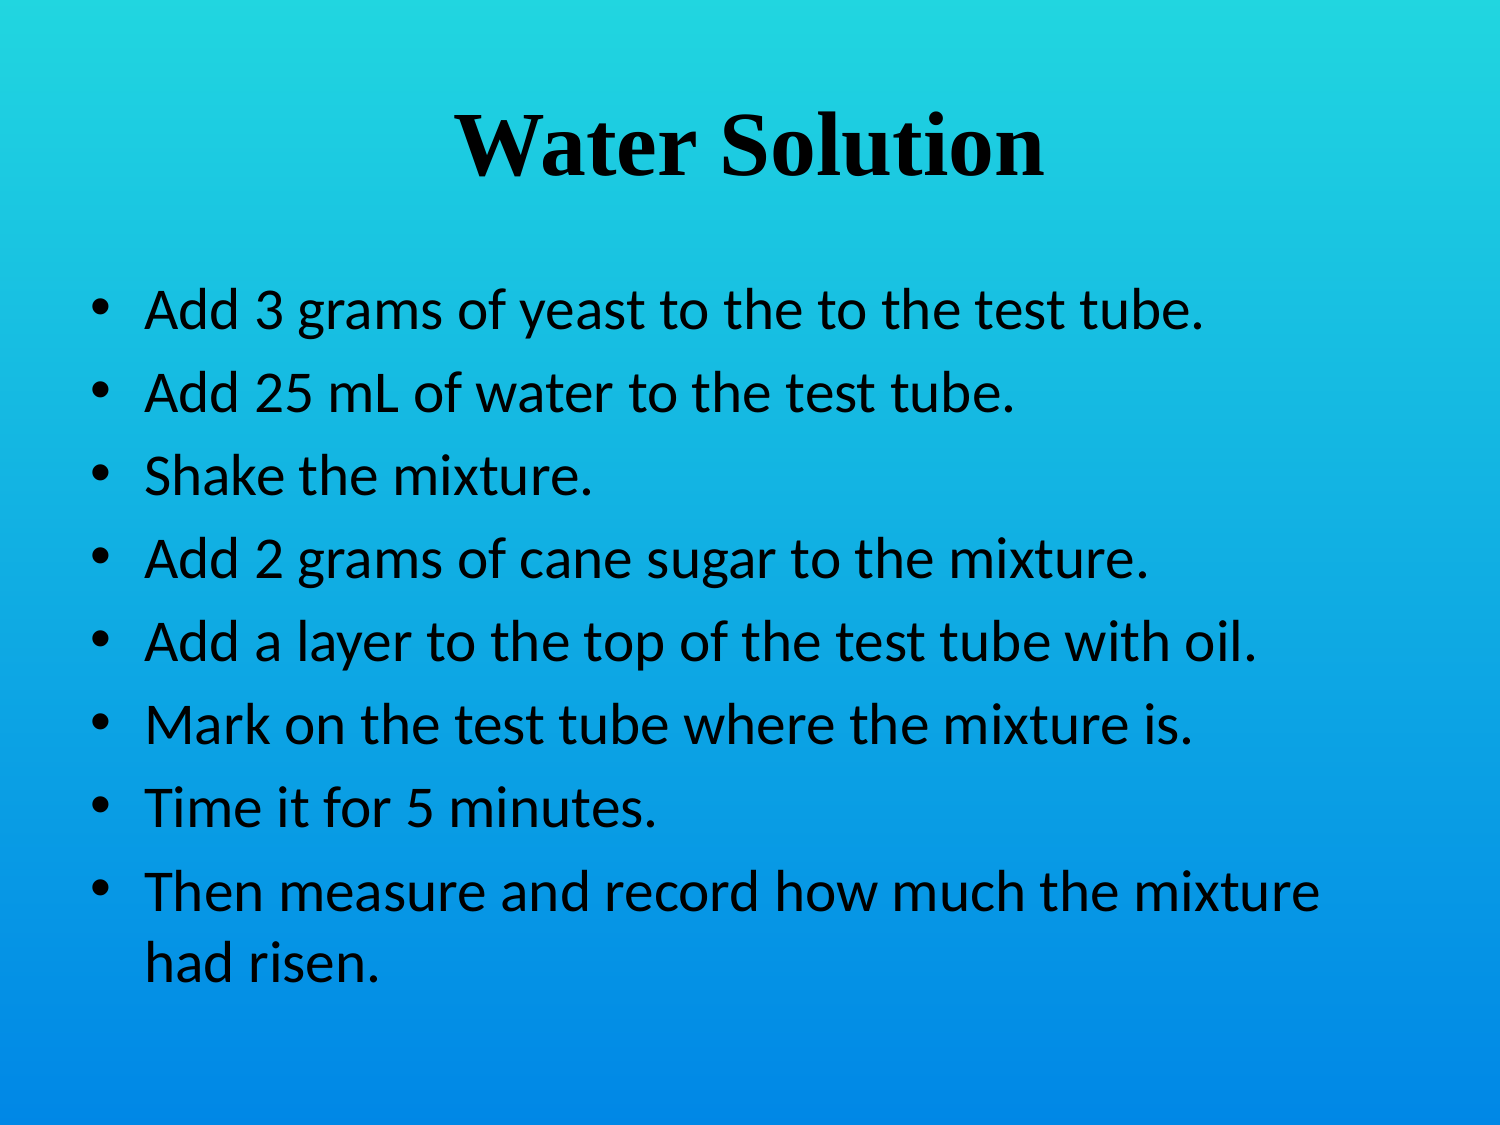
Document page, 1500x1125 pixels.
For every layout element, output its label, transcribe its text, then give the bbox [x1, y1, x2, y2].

list Add 3 grams of yeast to the to the test tube. Add 25 mL of water to the test tube. Shake the mixture. Add 2 grams of cane sugar to the mixture. Add a layer to the top of the test tube with oil. Mark on the test tube where the mixture is. Time it for 5 minutes. Then measure and record how much the mixture had risen. [75, 262, 1425, 1005]
title Water Solution [75, 45, 1425, 233]
